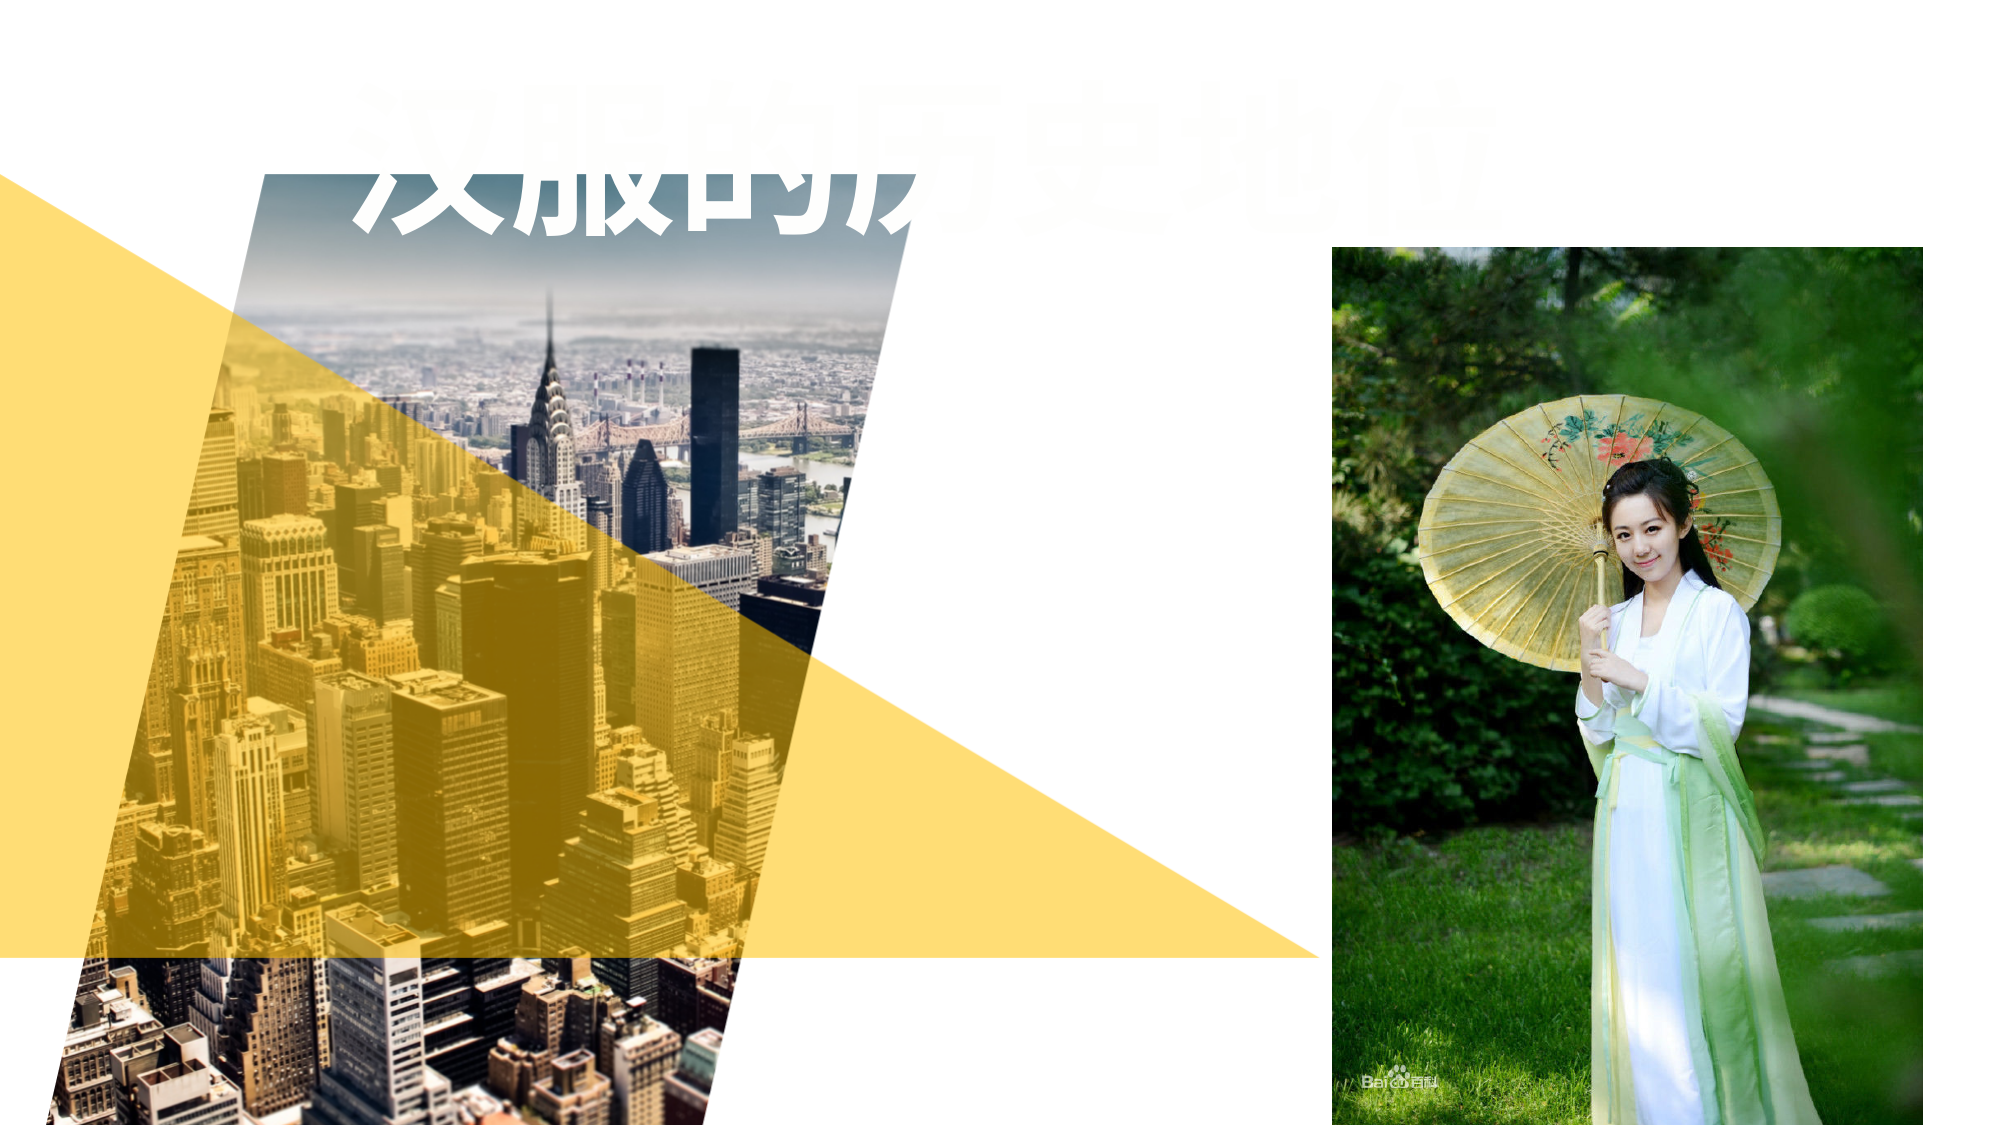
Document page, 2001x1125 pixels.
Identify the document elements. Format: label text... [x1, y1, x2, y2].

text_box 汉服的历史地位 [17, 47, 1836, 263]
picture [0, 0, 2001, 1125]
